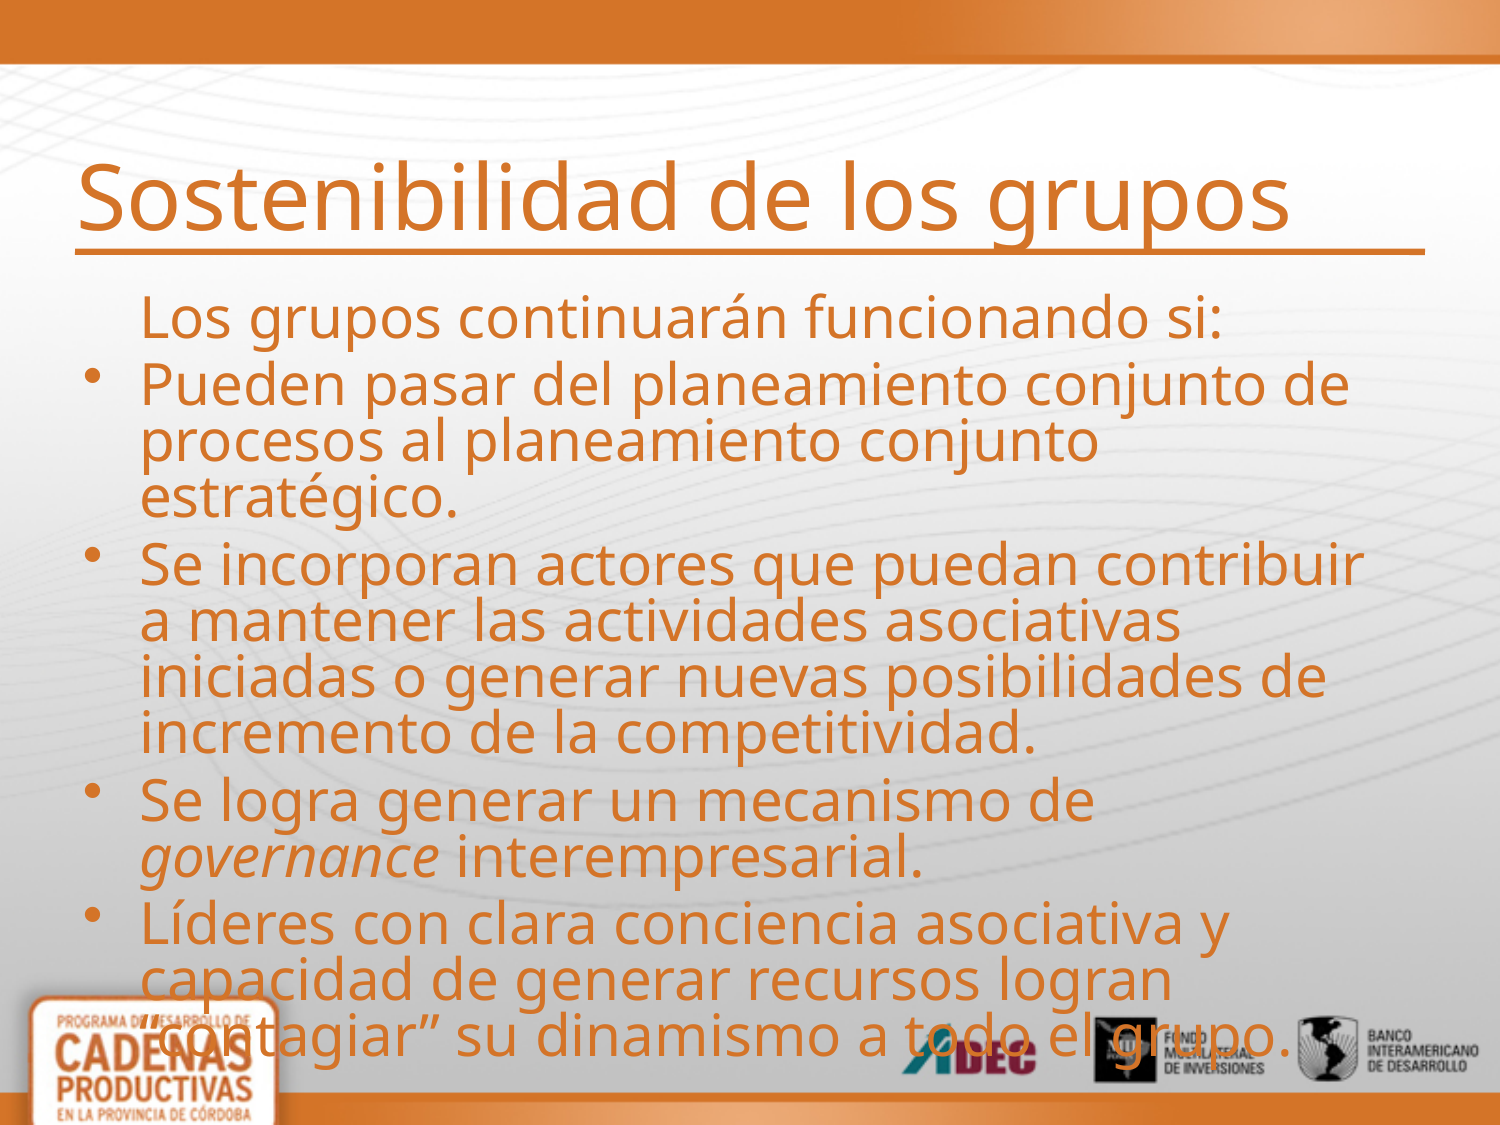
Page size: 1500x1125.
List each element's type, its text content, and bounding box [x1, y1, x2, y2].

picture [0, 0, 1500, 1125]
list Los grupos continuarán funcionando si: Pueden pasar del planeamiento conjunto de procesos al planeamiento conjunto estratégico. Se incorporan actores que puedan contribuir a mantener las actividades asociativas iniciadas o generar nuevas posibilidades de incremento de la competitividad. Se logra generar un mecanismo de governance interempresarial. Líderes con clara conciencia asociativa y capacidad de generar recursos logran “contagiar” su dinamismo a todo el grupo. [67, 285, 1419, 1029]
title Sostenibilidad de los grupos [61, 99, 1412, 288]
